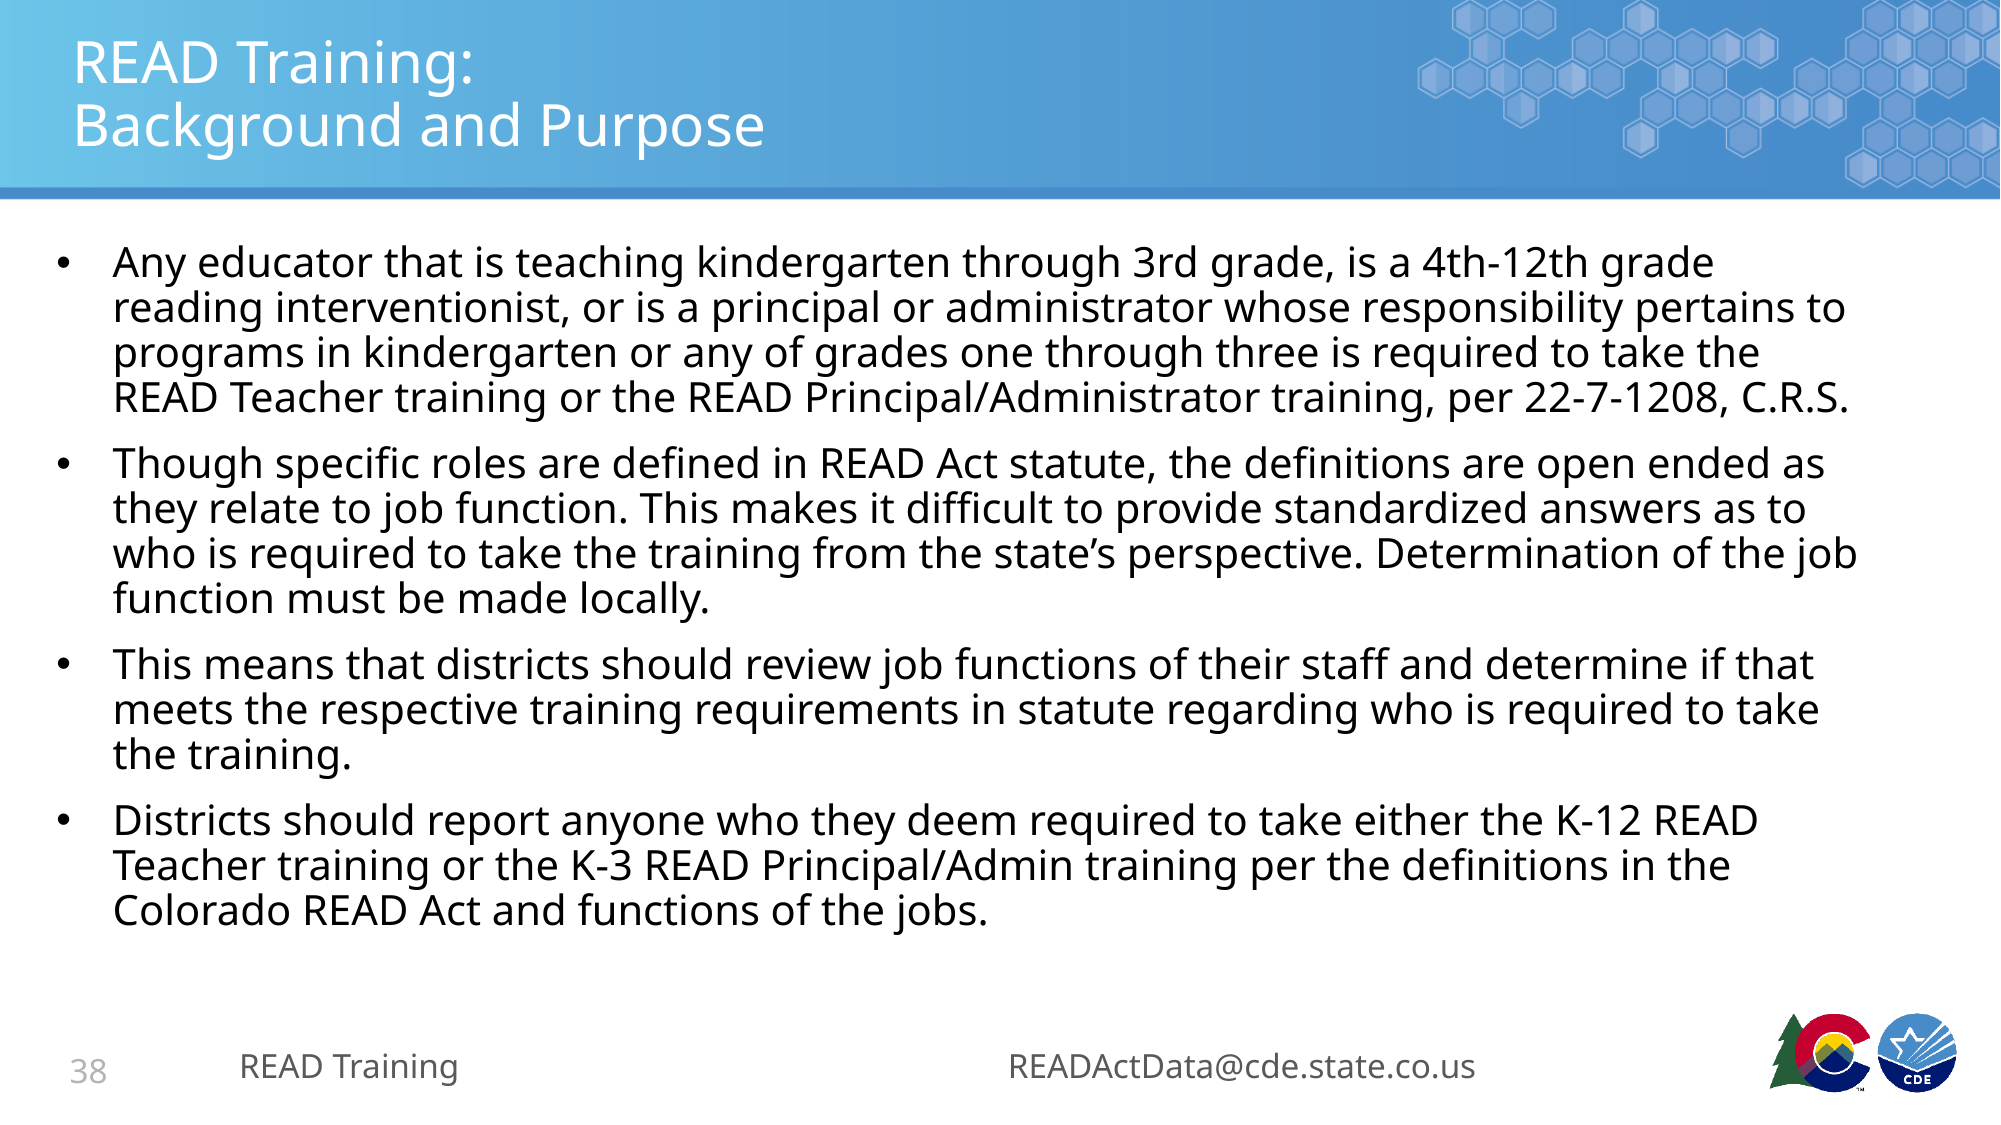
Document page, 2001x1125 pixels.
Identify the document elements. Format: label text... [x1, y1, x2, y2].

title READ Training: Background and Purpose [72, 33, 1396, 182]
picture [1768, 1012, 1957, 1093]
list Any educator that is teaching kindergarten through 3rd grade, is a 4th-12th grade reading interventionist, or is a principal or administrator whose responsibility pertains to programs in kindergarten or any of grades one through three is required to take the READ Teacher training or the READ Principal/Administrator training, per 22-7-1208, C.R.S. Though specific roles are defined in READ Act statute, the definitions are open ended as they relate to job function. This makes it difficult to provide standardized answers as to who is required to take the training from the state’s perspective. Determination of the job function must be made locally. This means that districts should review job functions of their staff and determine if that meets the respective training requirements in statute regarding who is required to take the training. Districts should report anyone who they deem required to take either the K-12 READ Teacher training or the K-3 READ Principal/Admin training per the definitions in the Colorado READ Act and functions of the jobs. [56, 241, 1863, 969]
list READActData@cde.state.co.us [992, 1042, 1714, 1103]
slide_number 38 [54, 1042, 191, 1103]
picture [0, 0, 2000, 200]
list READ Training [224, 1042, 960, 1103]
